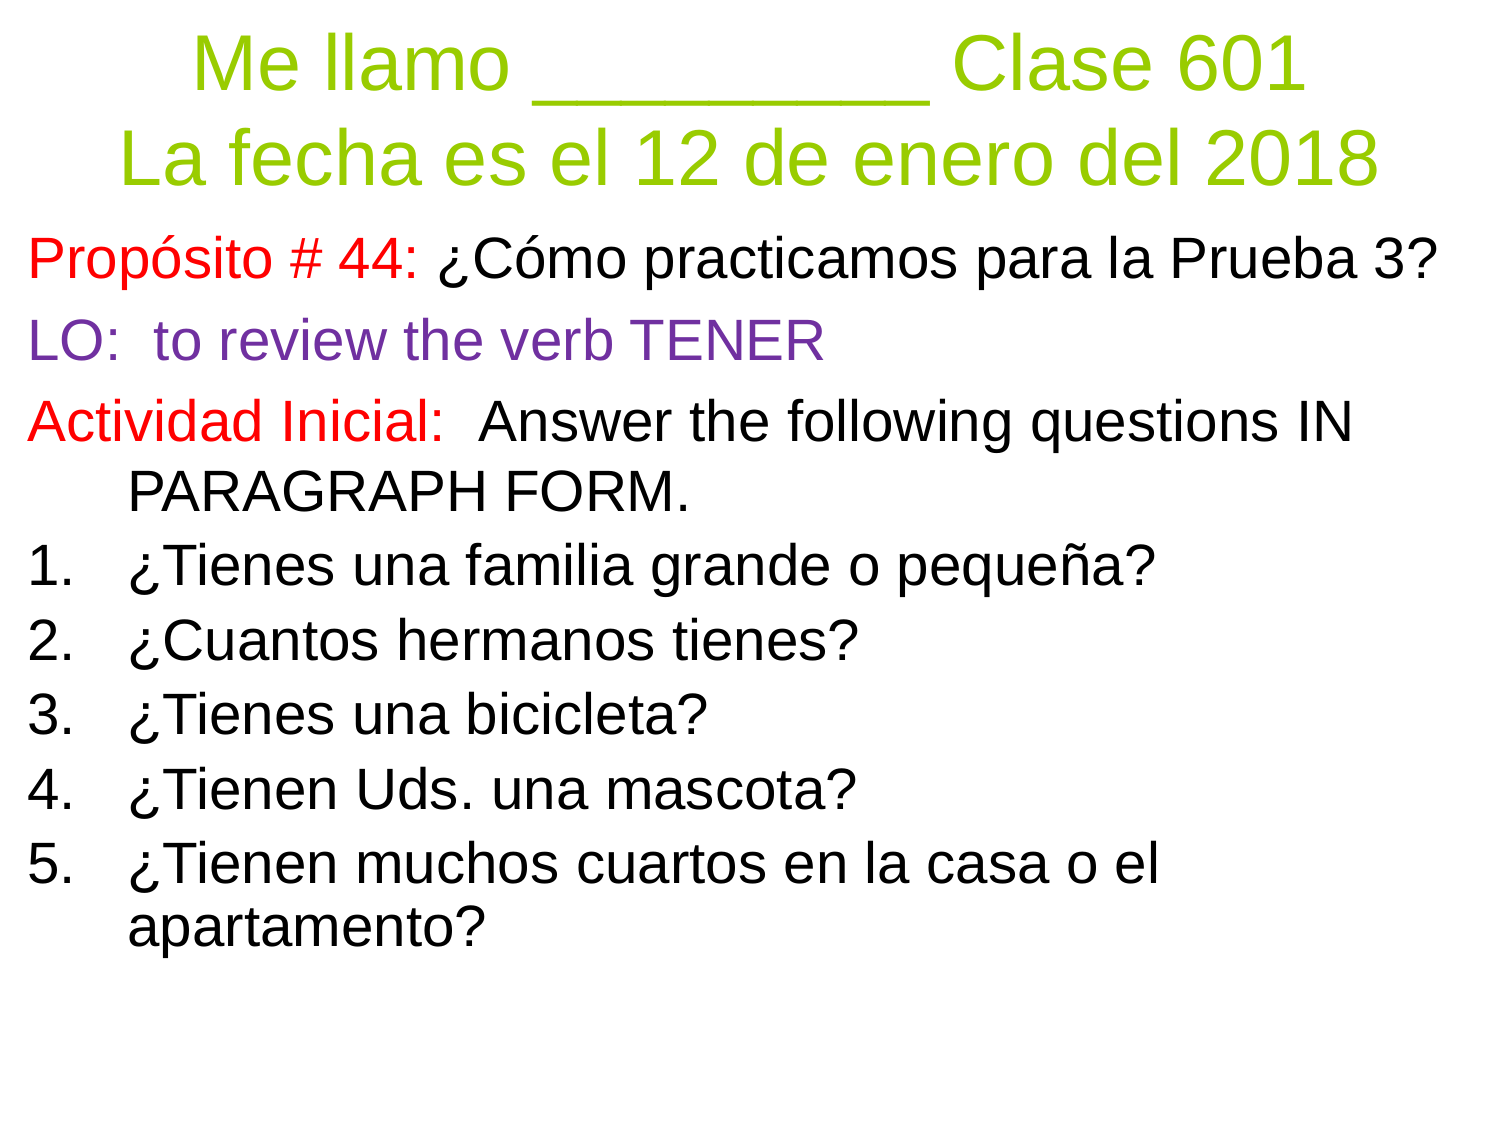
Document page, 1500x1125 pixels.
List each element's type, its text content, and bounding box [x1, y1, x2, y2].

list Propósito # 44: ¿Cómo practicamos para la Prueba 3? LO: to review the verb TENER Actividad Inicial: Answer the following questions IN PARAGRAPH FORM. ¿Tienes una familia grande o pequeña? ¿Cuantos hermanos tienes? ¿Tienes una bicicleta? ¿Tienen Uds. una mascota? ¿Tienen muchos cuartos en la casa o el apartamento? [12, 212, 1488, 1025]
title Me llamo _________ Clase 601 La fecha es el 12 de enero del 2018 [0, 12, 1500, 200]
